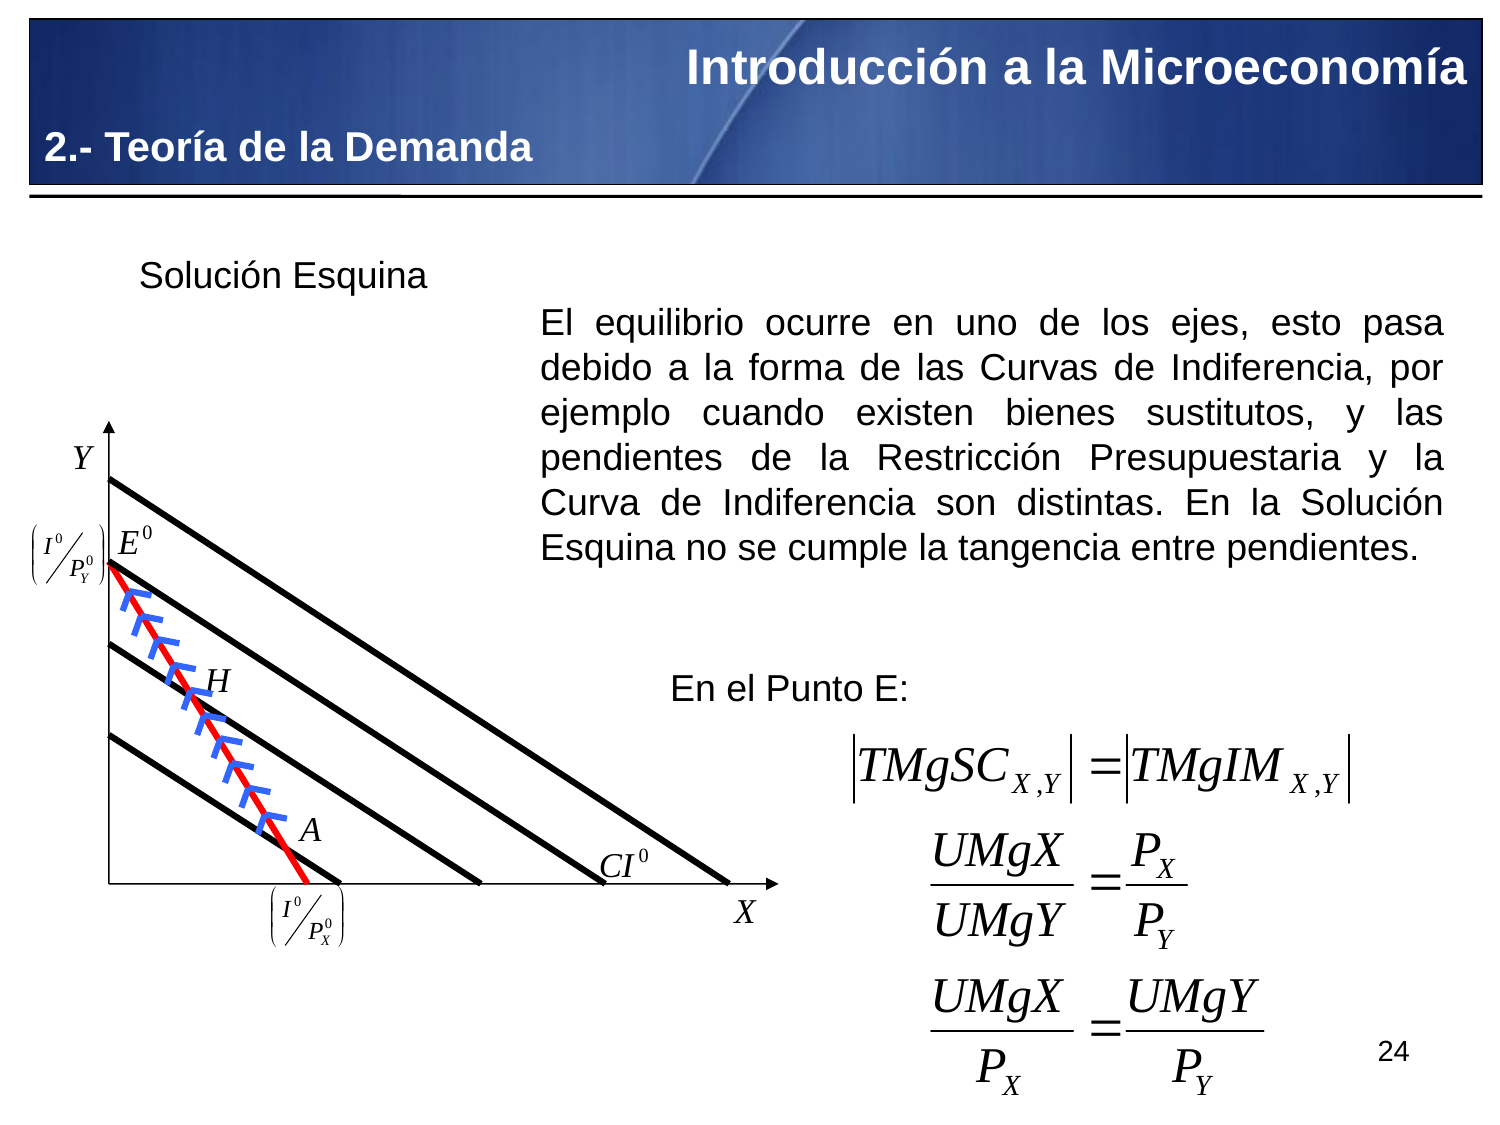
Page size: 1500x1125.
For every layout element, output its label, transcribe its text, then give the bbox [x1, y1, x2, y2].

slide_number 24 [1366, 1024, 1426, 1103]
text_box El equilibrio ocurre en uno de los ejes, esto pasa debido a la forma de las Curvas de Indiferencia, por ejemplo cuando existen bienes sustitutos, y las pendientes de la Restricción Presupuestaria y la Curva de Indiferencia son distintas. En la Solución Esquina no se cumple la tangencia entre pendientes. [783, 486, 1459, 576]
text_box El equilibrio ocurre en uno de los ejes, esto pasa debido a la forma de las Curvas de Indiferencia, por ejemplo cuando existen bienes sustitutos, y las pendientes de la Restricción Presupuestaria y la Curva de Indiferencia son distintas. En la Solución Esquina no se cumple la tangencia entre pendientes. [525, 290, 1459, 485]
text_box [27, 420, 779, 953]
text_box Introducción a la Microeconomía [608, 26, 1483, 102]
text_box En el Punto E: [783, 656, 963, 717]
text_box 2.- Teoría de la Demanda [29, 112, 585, 178]
text_box Solución Esquina [123, 243, 597, 304]
text_box [29, 19, 1483, 185]
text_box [844, 722, 1362, 1107]
